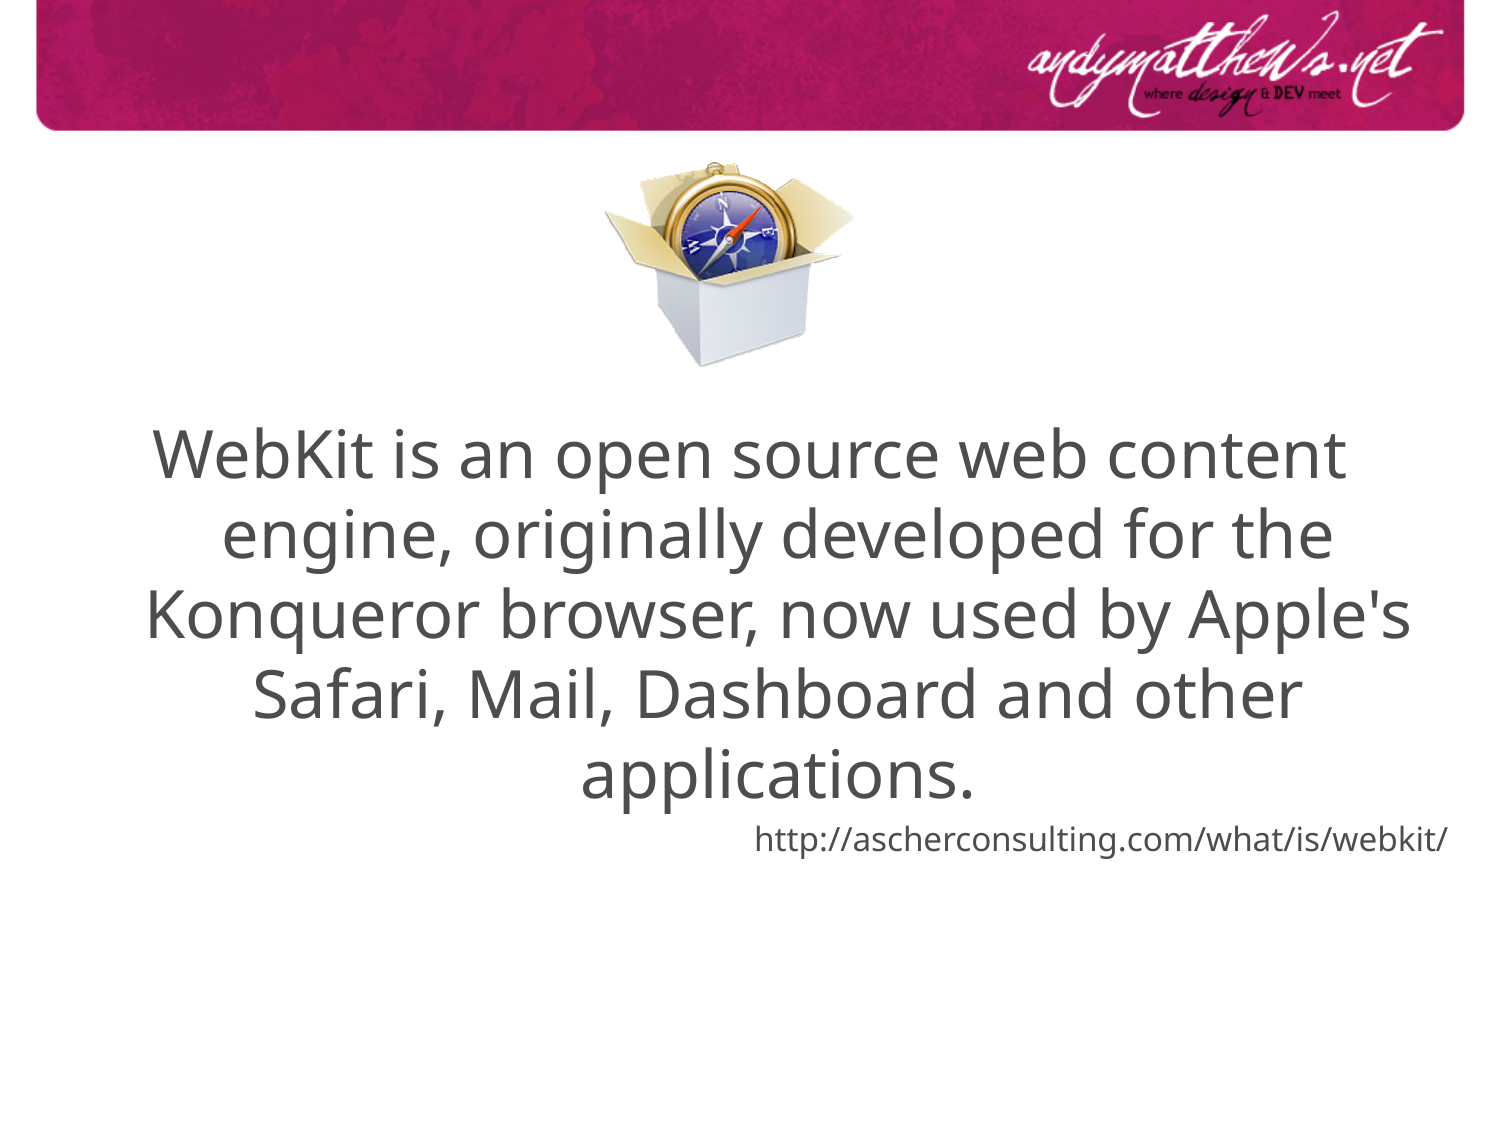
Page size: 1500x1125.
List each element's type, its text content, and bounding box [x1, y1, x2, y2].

list WebKit is an open source web content engine, originally developed for the Konqueror browser, now used by Apple's Safari, Mail, Dashboard and other applications. http://ascherconsulting.com/what/is/webkit/ [37, 403, 1465, 825]
picture [0, 0, 1500, 1125]
